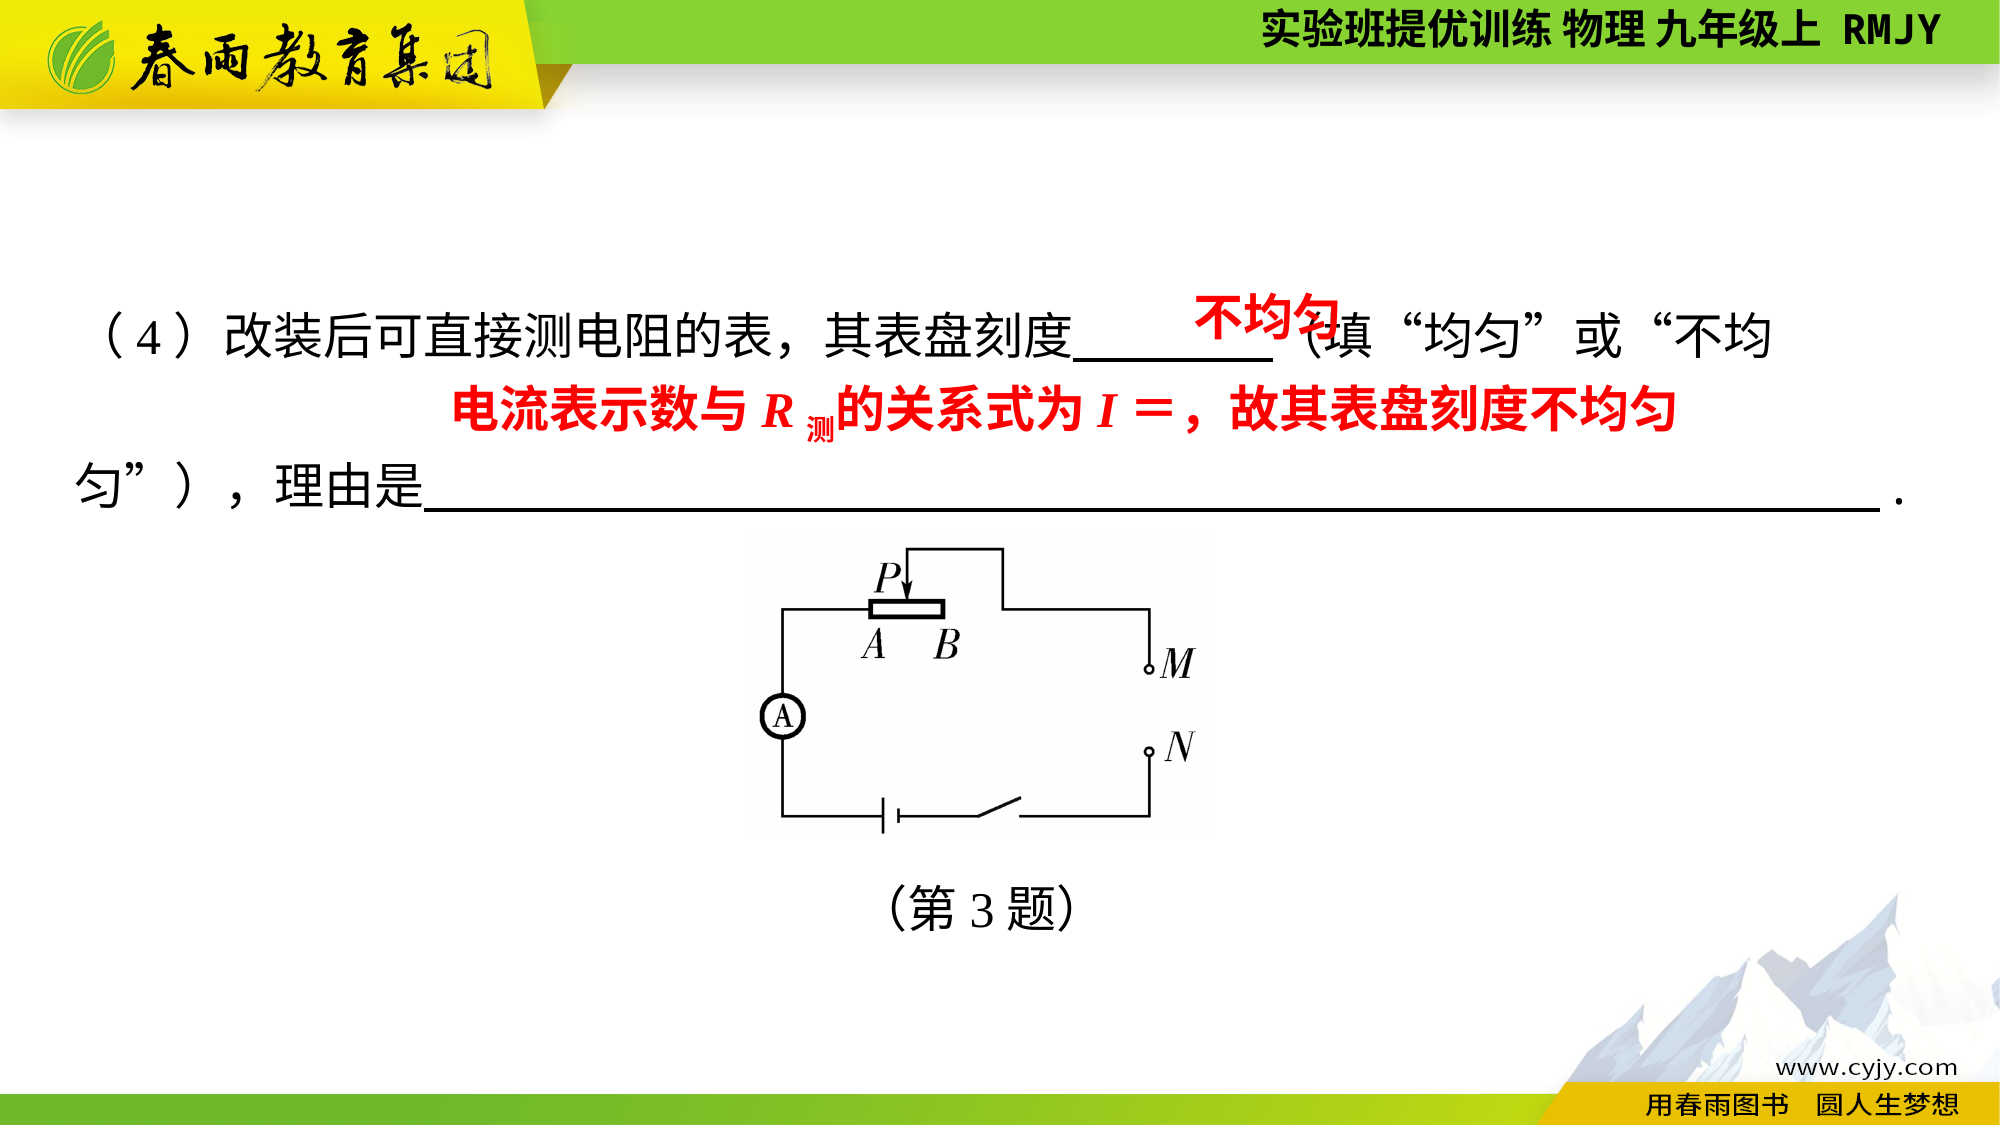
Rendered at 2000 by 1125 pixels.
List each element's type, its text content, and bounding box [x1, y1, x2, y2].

picture [0, 0, 2000, 1125]
text_box （第3题） [842, 843, 1122, 945]
text_box 不均匀 [1178, 277, 1359, 353]
list （4）改装后可直接测电阻的表，其表盘刻度 （填“均匀”或“不均 匀”），理由是 . [59, 267, 1944, 525]
